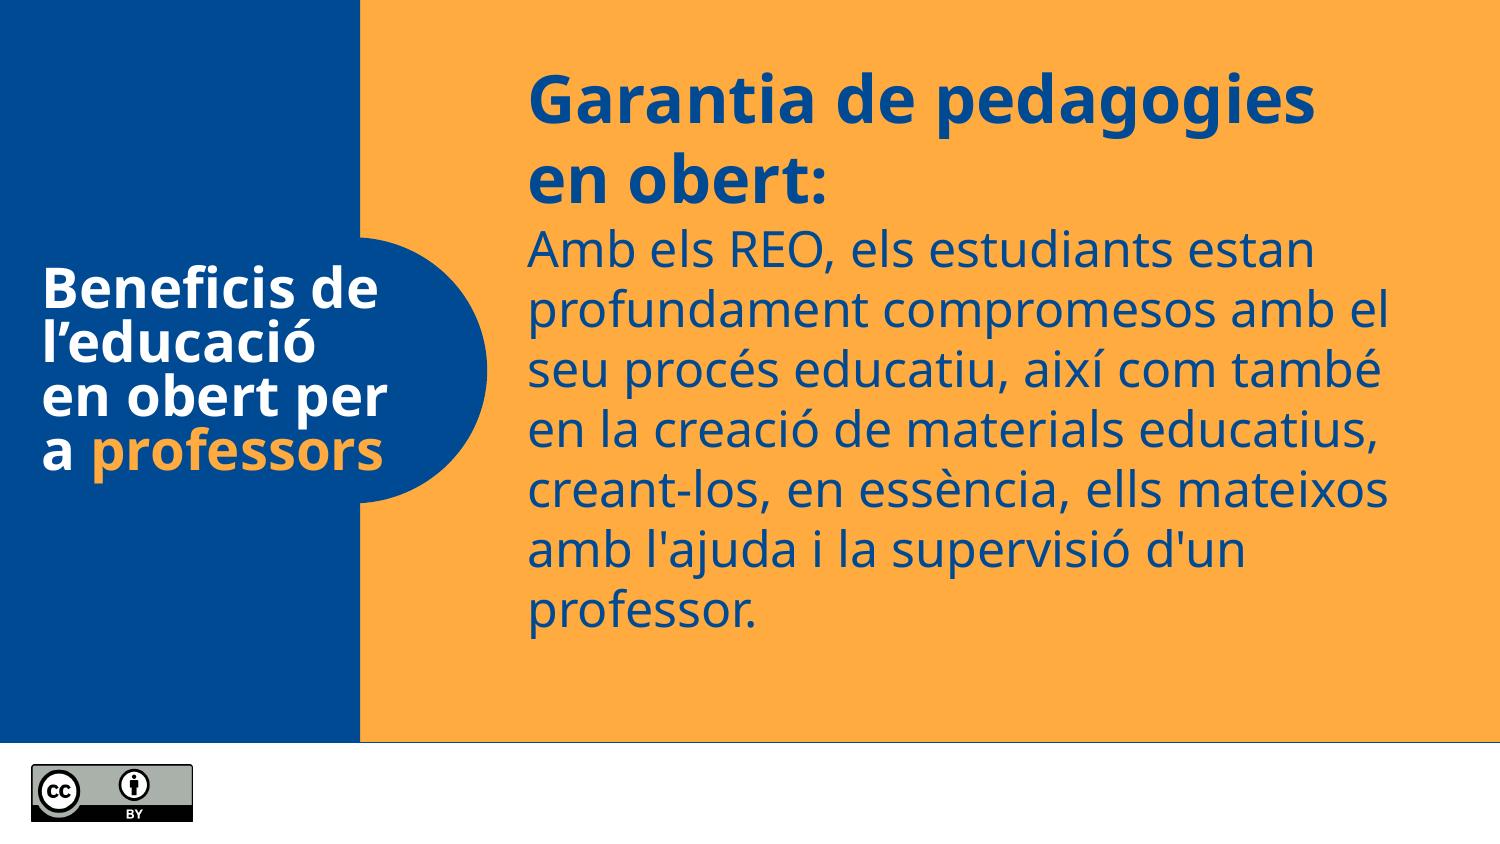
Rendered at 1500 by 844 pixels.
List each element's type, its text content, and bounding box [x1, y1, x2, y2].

text_box [0, 0, 361, 742]
text_box Beneficis de l’educació en obert per a professors [26, 250, 410, 497]
text_box Garantia de pedagogies en obert: Amb els REO, els estudiants estan profundament compromesos amb el seu procés educatiu, així com també en la creació de materials educatius, creant-los, en essència, ells mateixos amb l'ajuda i la supervisió d'un professor. [512, 42, 1409, 653]
picture [31, 764, 193, 822]
text_box [295, 237, 488, 491]
text_box [0, 750, 1500, 844]
text_box [311, 497, 394, 504]
